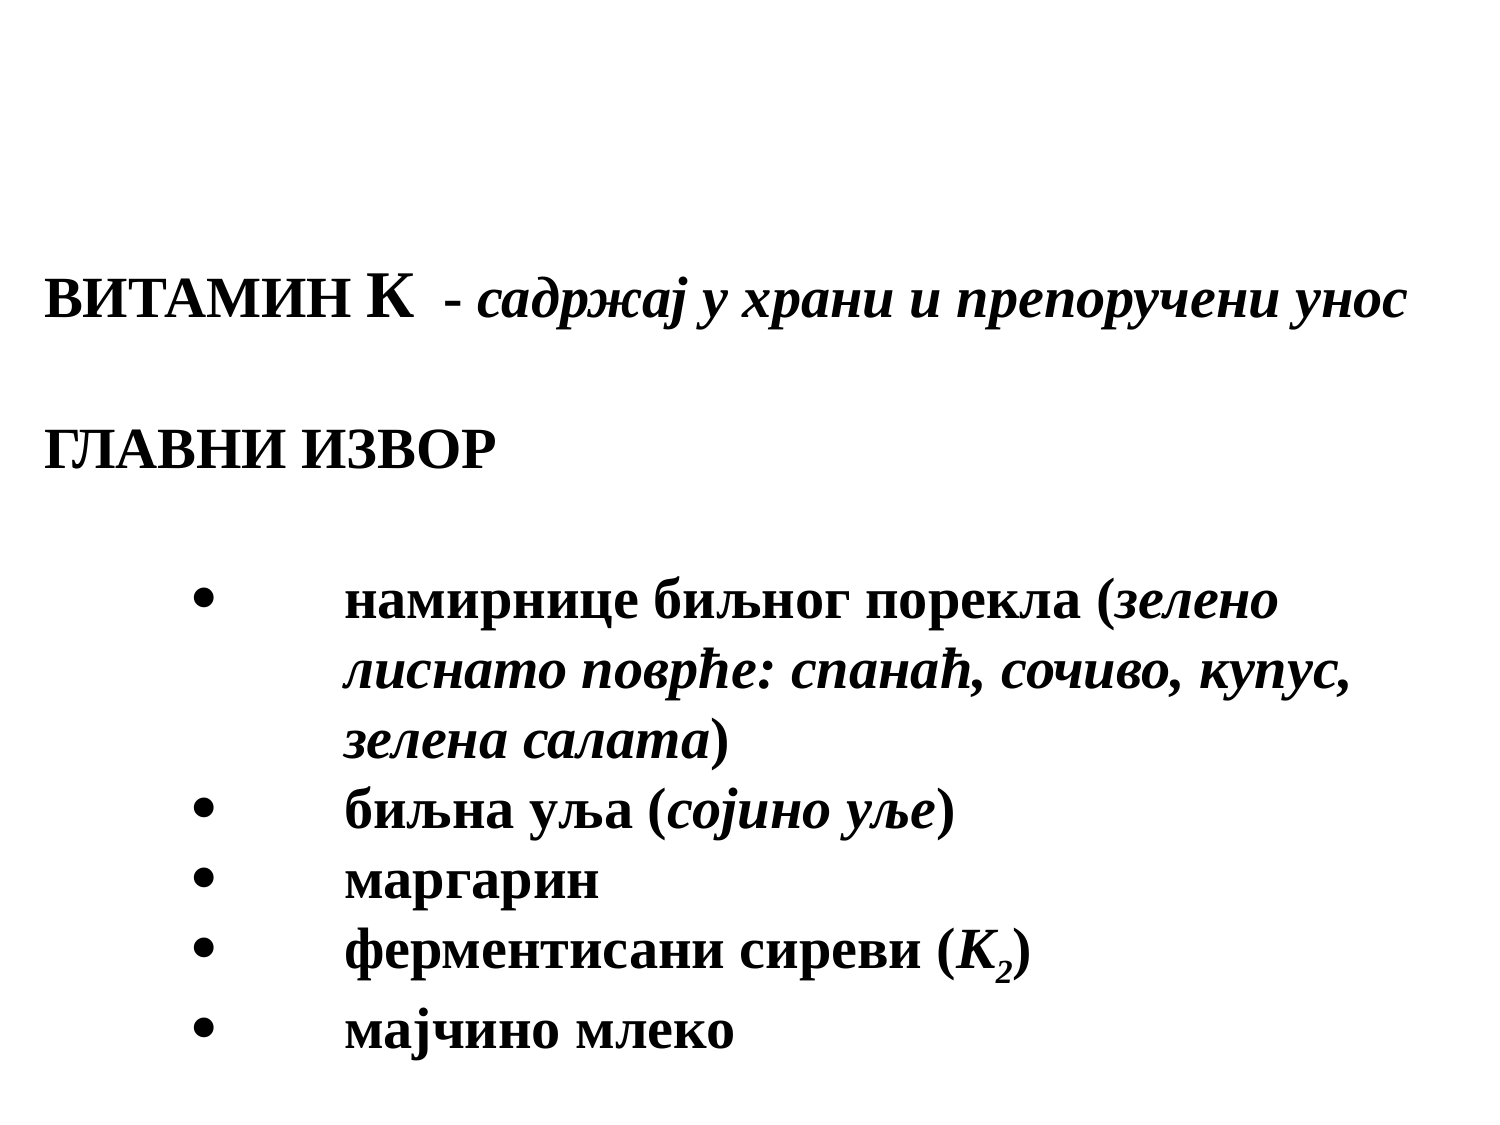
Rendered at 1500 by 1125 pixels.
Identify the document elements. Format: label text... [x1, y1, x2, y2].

text_box ВИТАМИН К - садржај у храни и препоручени унос ГЛАВНИ ИЗВОР · намирнице биљног порекла (зелено лиснато поврће: спанаћ, сочиво, купус, зелена салата) · биљна уља (сојино уље) · маргарин · ферментисани сиреви (К2) · мајчино млеко [29, 243, 1500, 1068]
